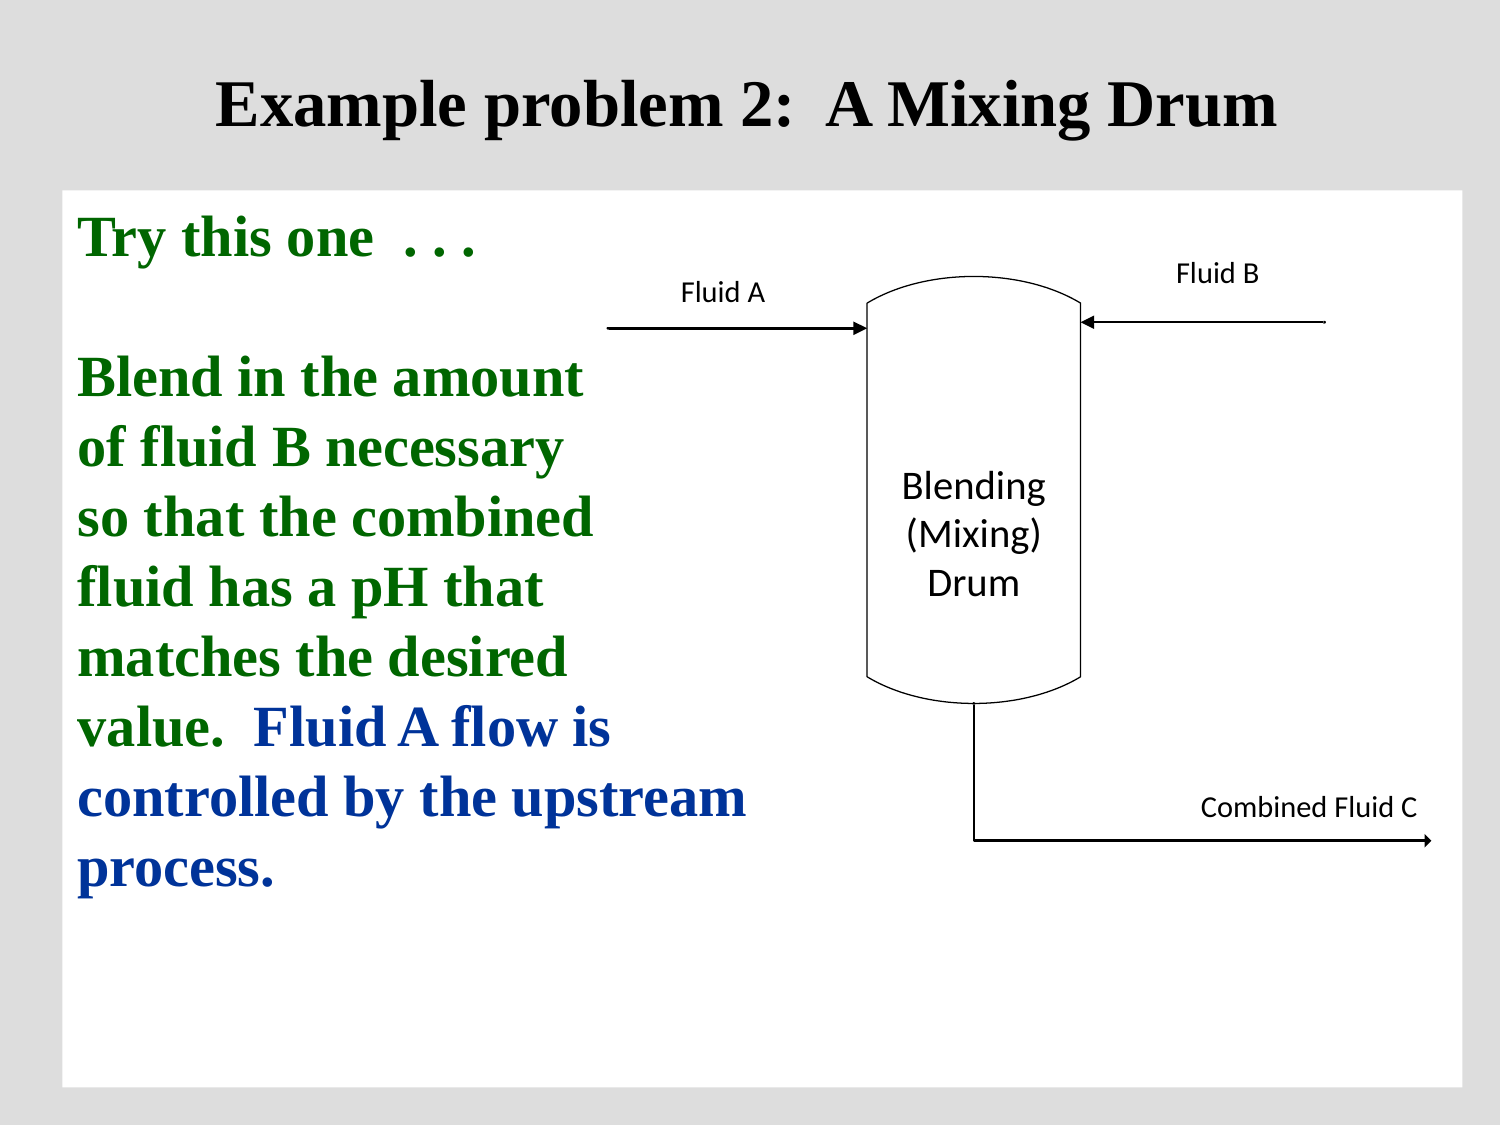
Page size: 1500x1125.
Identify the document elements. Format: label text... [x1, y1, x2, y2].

subtitle Try this one . . . Blend in the amount of fluid B necessary so that the combined fluid has a pH that matches the desired value. Fluid A flow is controlled by the upstream process. [62, 190, 1463, 1088]
title Example problem 2: A Mixing Drum [41, 24, 1454, 175]
picture [604, 249, 1434, 850]
